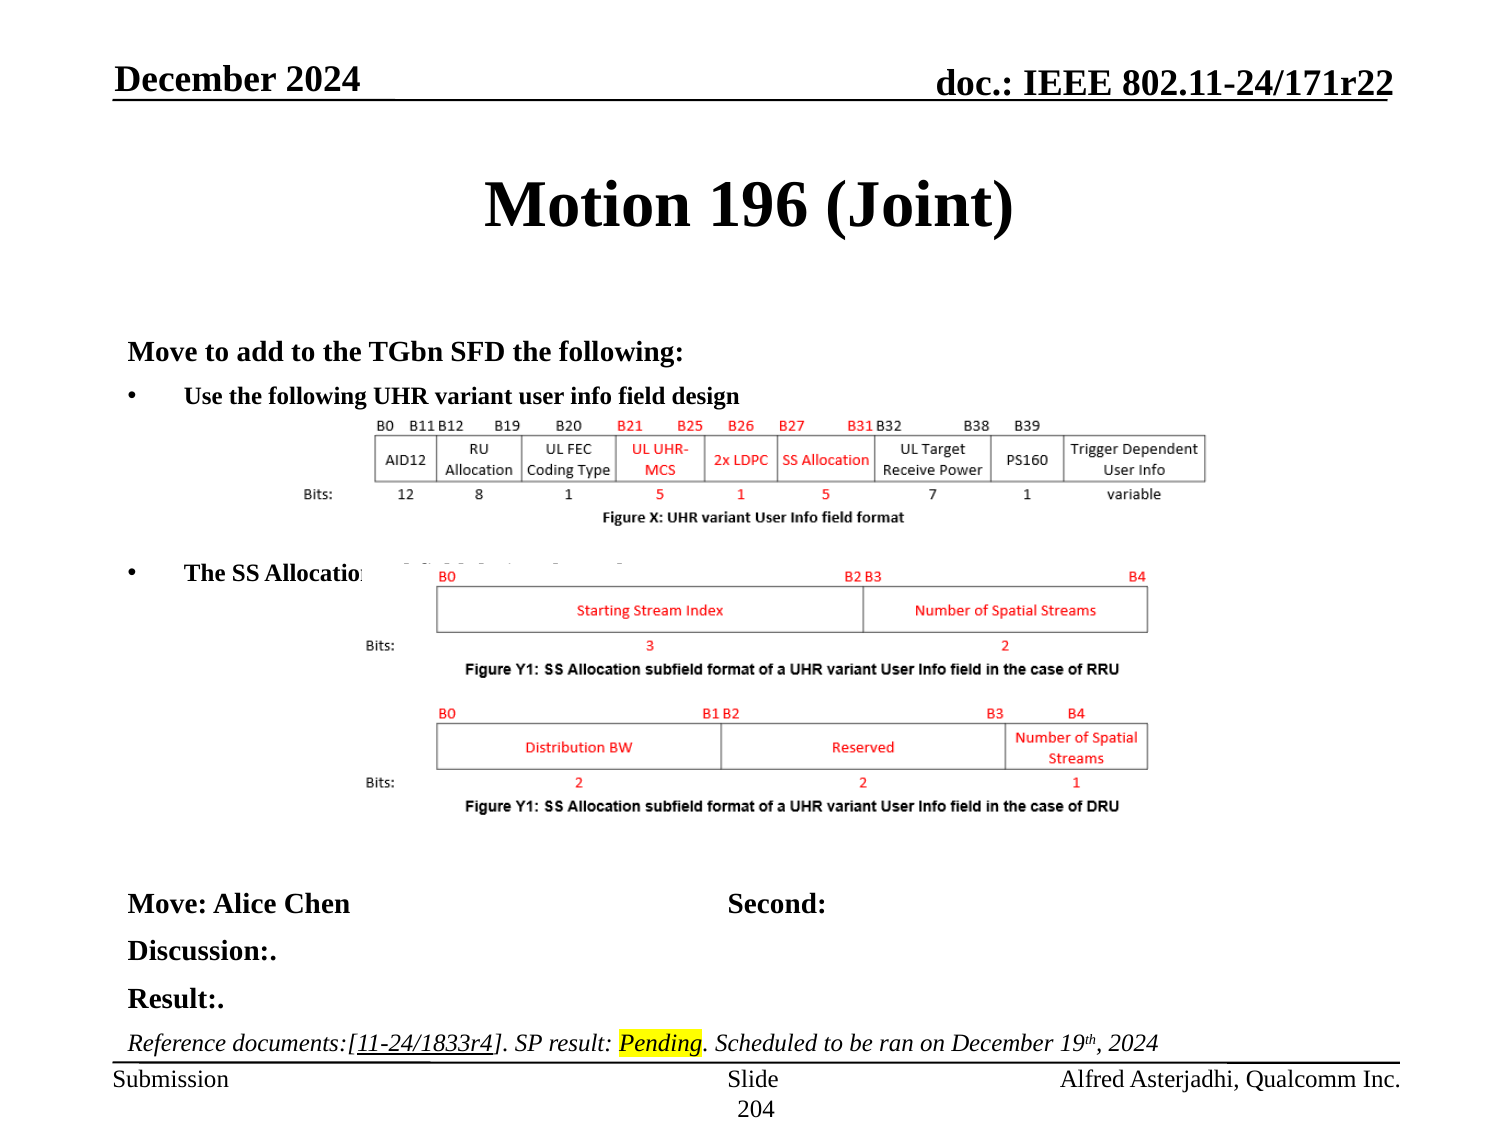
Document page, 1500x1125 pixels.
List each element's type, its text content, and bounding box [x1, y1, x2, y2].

title Motion 196 (Joint) [112, 112, 1388, 288]
list Move to add to the TGbn SFD the following: Use the following UHR variant user info field design The SS Allocation subfield design depends on RRU or DRU Move: Alice Chen Second: Discussion:. Result:. Reference documents:[11-24/1833r4]. SP result: Pending. Scheduled to be ran on December 19th, 2024 [112, 324, 1388, 1063]
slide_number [114, 54, 423, 100]
picture [362, 563, 1151, 816]
footer Alfred Asterjadhi, Qualcomm Inc. [878, 1061, 1402, 1093]
slide_number Slide 204 [712, 1061, 800, 1123]
picture [299, 412, 1213, 528]
